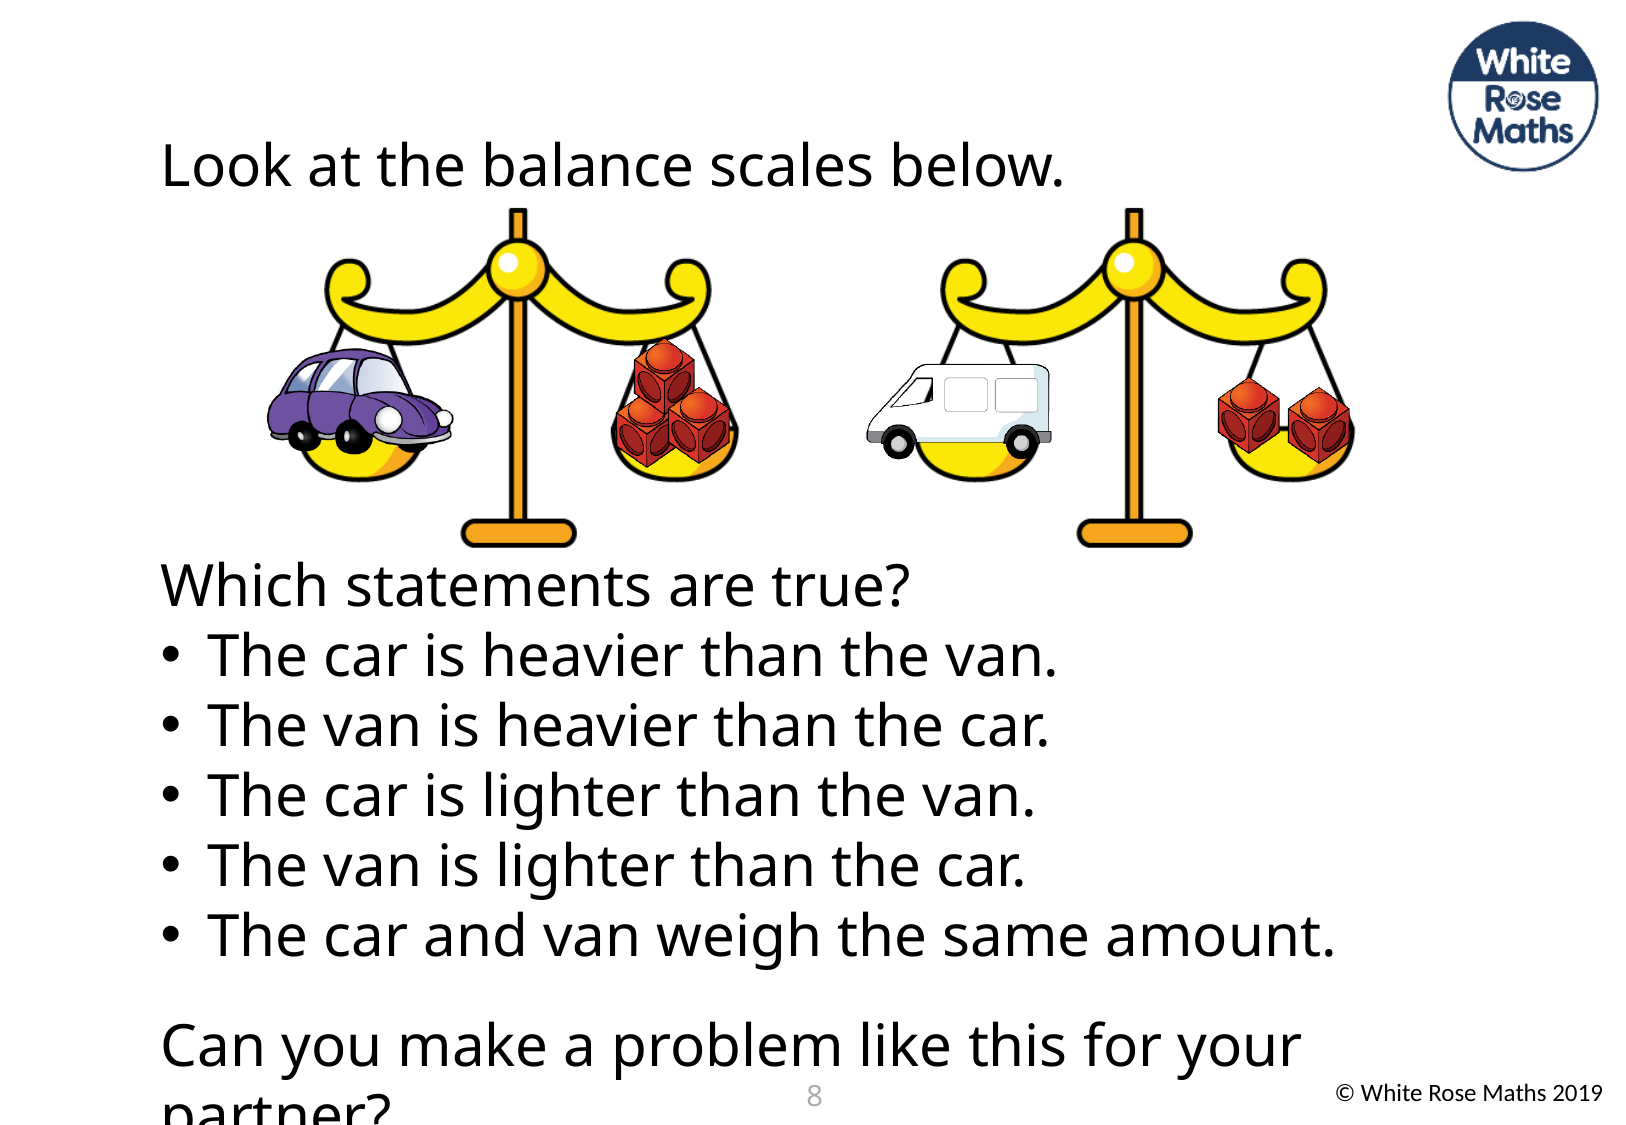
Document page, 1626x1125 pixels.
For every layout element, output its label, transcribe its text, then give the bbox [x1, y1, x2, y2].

text_box Look at the balance scales below. Which statements are true? The car is heavier than the van. The van is heavier than the car. The car is lighter than the van. The van is lighter than the car. The car and van weigh the same amount. Can you make a problem like this for your partner? [145, 120, 1468, 1125]
picture [855, 190, 1391, 611]
picture [1444, 17, 1602, 175]
picture [230, 190, 775, 611]
